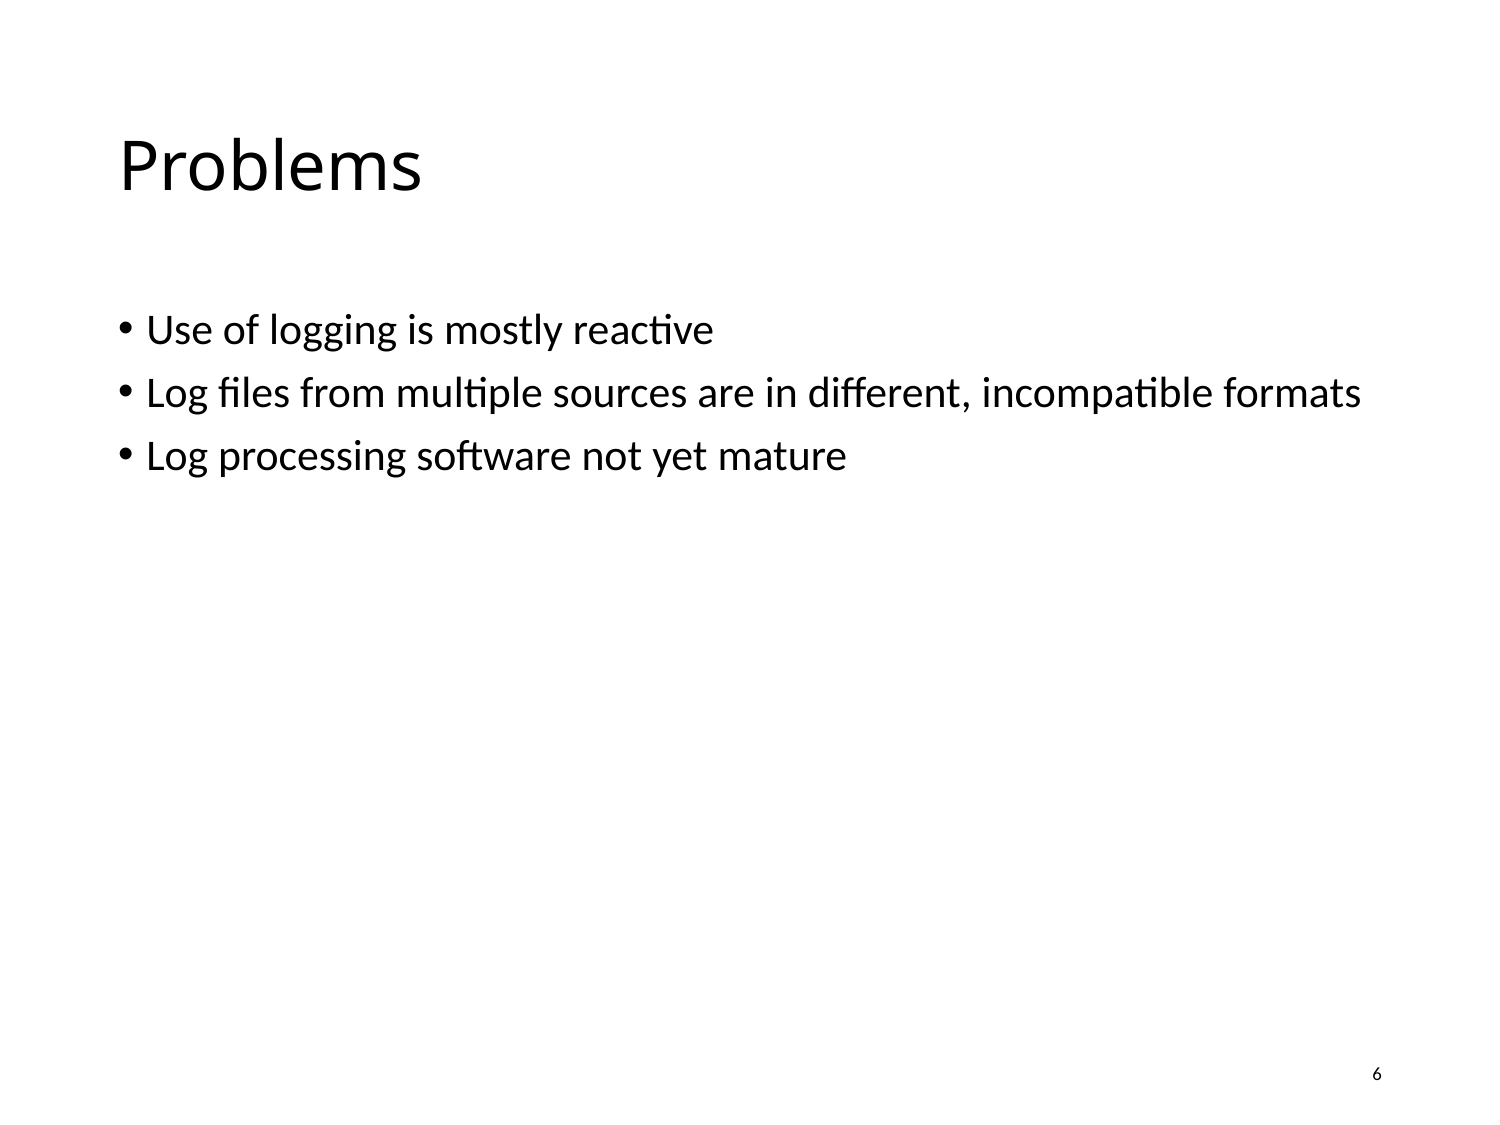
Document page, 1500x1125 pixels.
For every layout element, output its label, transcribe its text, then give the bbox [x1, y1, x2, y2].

list Use of logging is mostly reactive Log files from multiple sources are in different, incompatible formats Log processing software not yet mature [103, 299, 1397, 1014]
title Problems [103, 59, 1397, 278]
slide_number 6 [1059, 1042, 1397, 1103]
